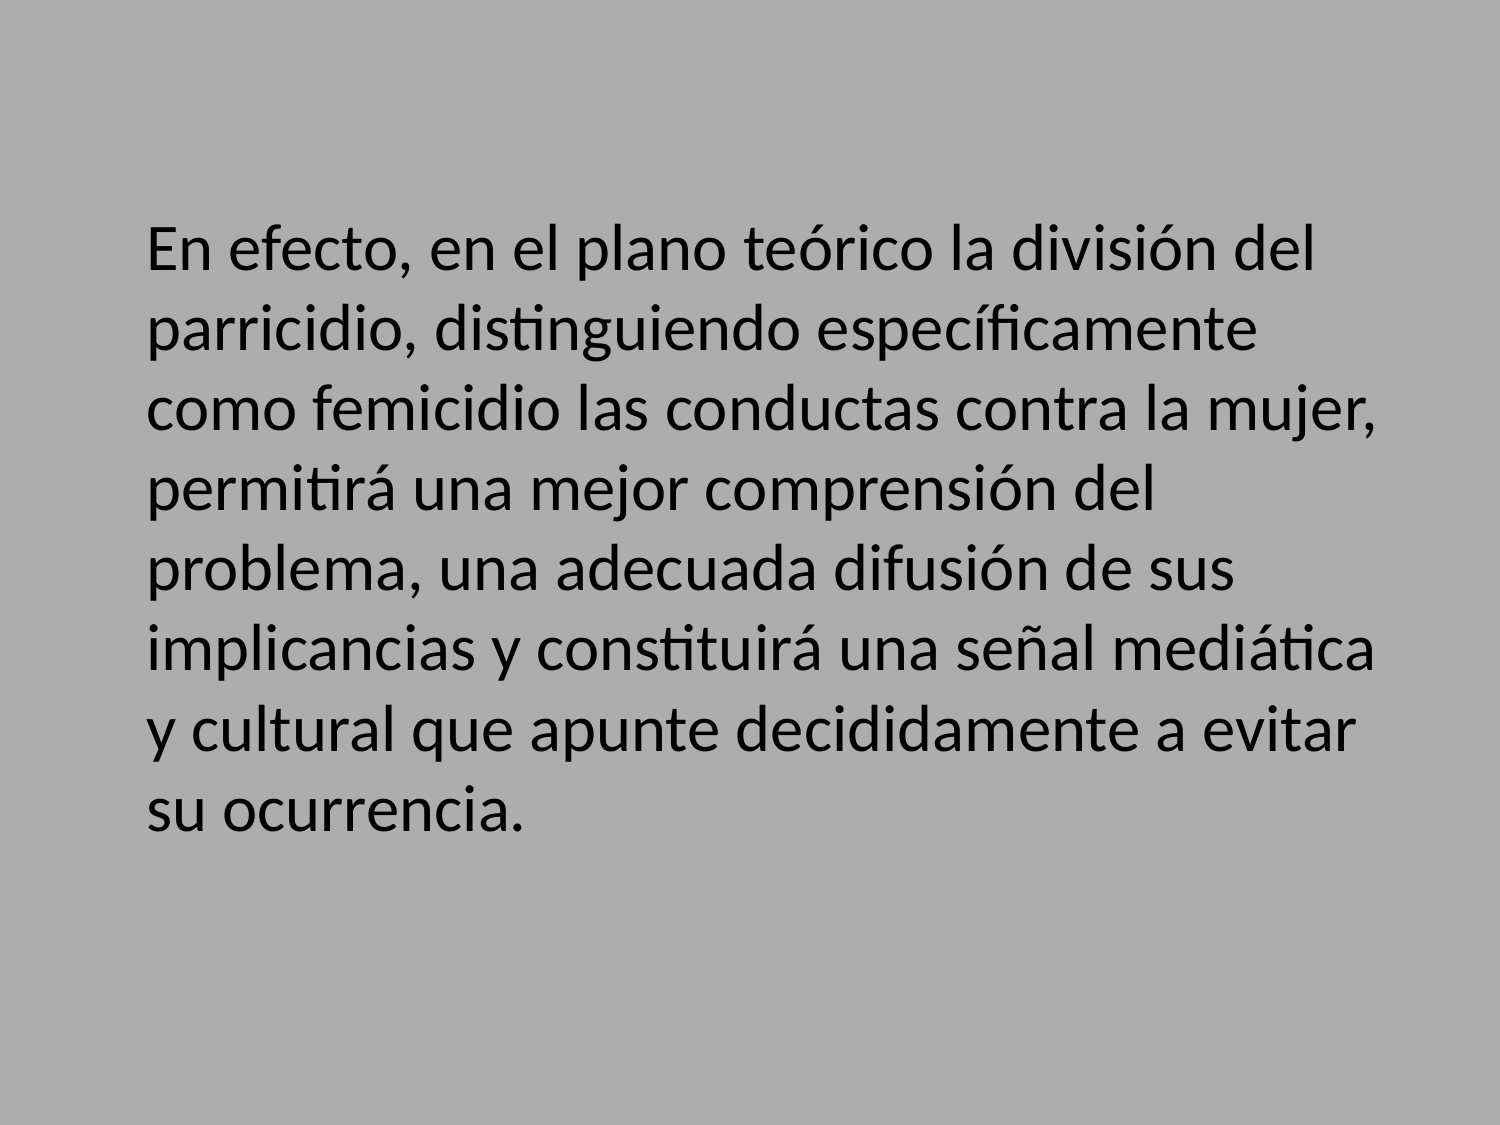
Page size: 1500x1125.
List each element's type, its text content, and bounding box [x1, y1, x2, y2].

list En efecto, en el plano teórico la división del parricidio, distinguiendo específicamente como femicidio las conductas contra la mujer, permitirá una mejor comprensión del problema, una adecuada difusión de sus implicancias y constituirá una señal mediática y cultural que apunte decididamente a evitar su ocurrencia. [75, 196, 1425, 1005]
